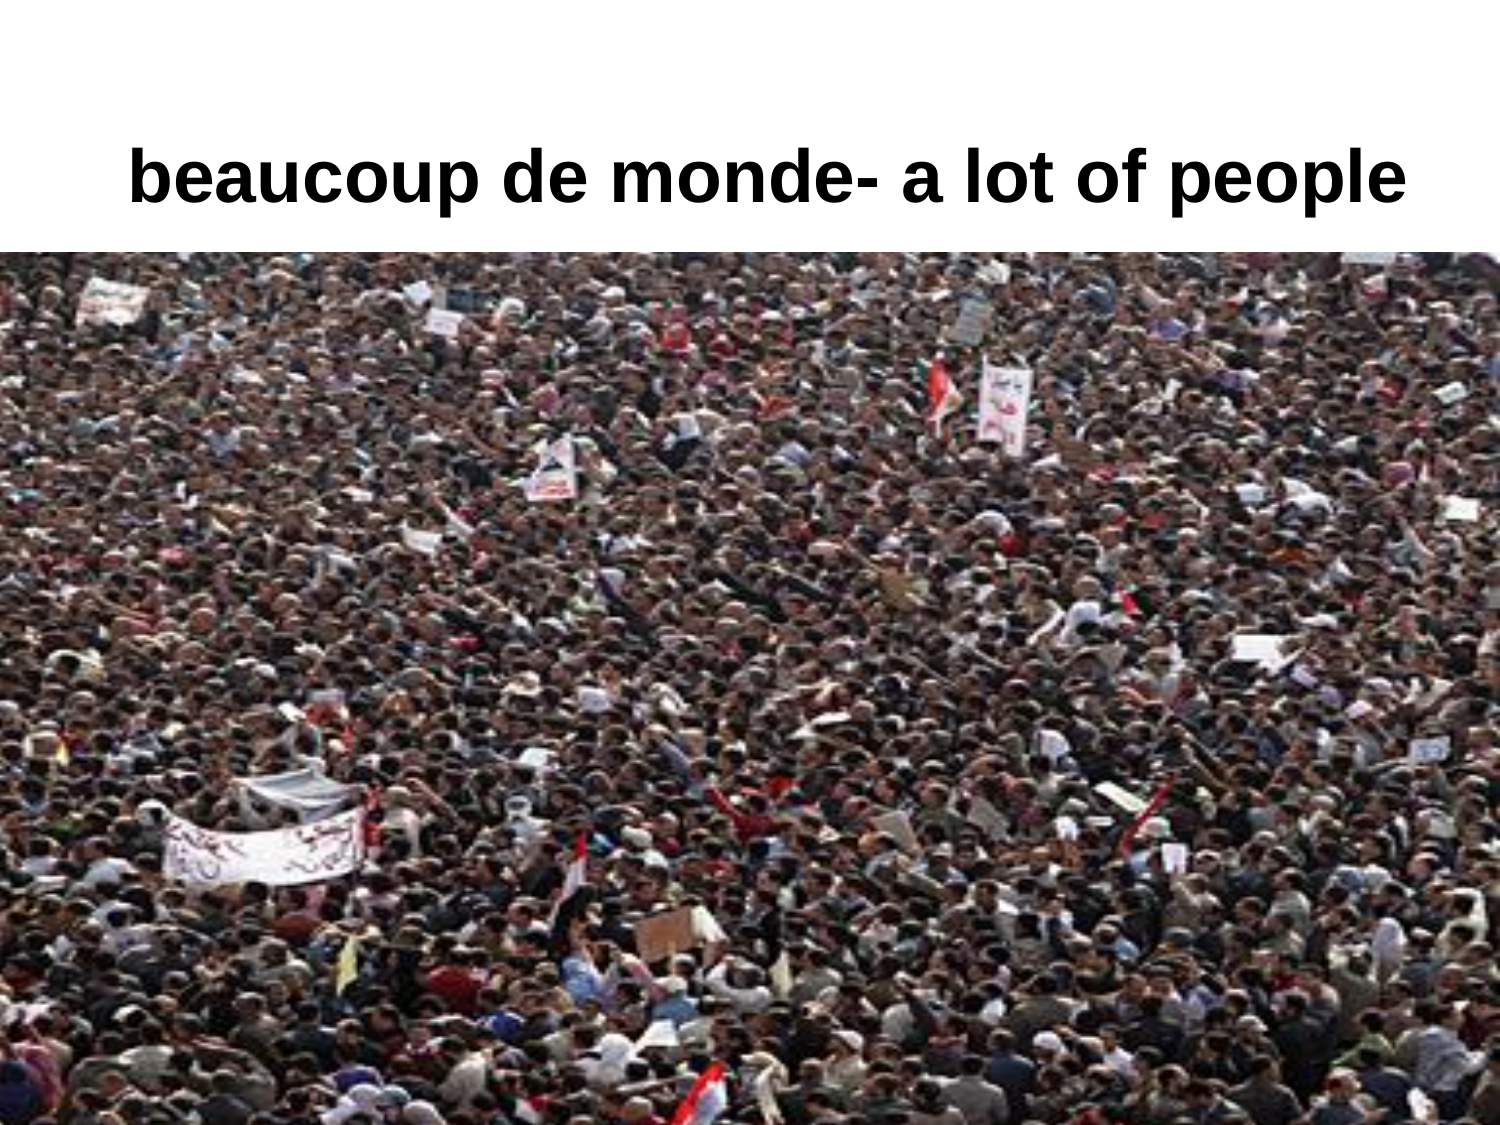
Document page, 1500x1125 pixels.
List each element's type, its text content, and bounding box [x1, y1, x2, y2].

text_box [0, 252, 1500, 1125]
title beaucoup de monde- a lot of people [75, 14, 1425, 233]
